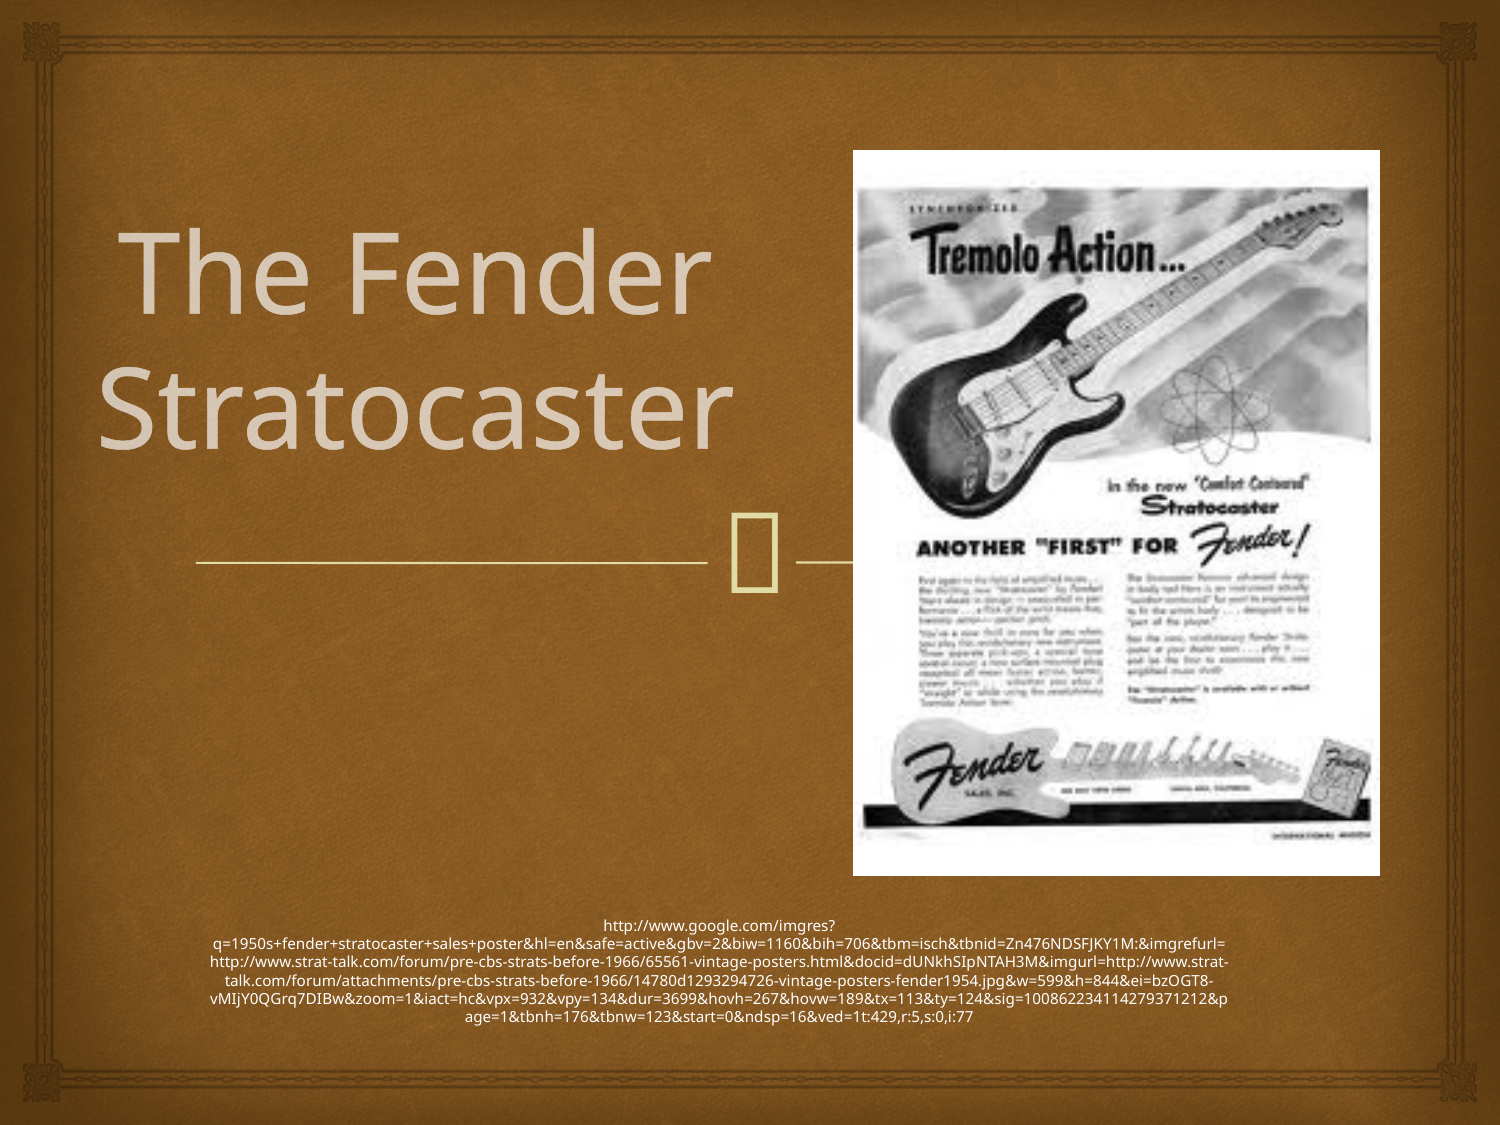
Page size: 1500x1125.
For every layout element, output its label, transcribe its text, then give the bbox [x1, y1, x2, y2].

title The Fender Stratocaster [0, 194, 846, 479]
picture [0, 0, 1500, 1125]
subtitle http://www.google.com/imgres?q=1950s+fender+stratocaster+sales+poster&hl=en&safe=active&gbv=2&biw=1160&bih=706&tbm=isch&tbnid=Zn476NDSFJKY1M:&imgrefurl=http://www.strat-talk.com/forum/pre-cbs-strats-before-1966/65561-vintage-posters.html&docid=dUNkhSIpNTAH3M&imgurl=http://www.strat-talk.com/forum/attachments/pre-cbs-strats-before-1966/14780d1293294726-vintage-posters-fender1954.jpg&w=599&h=844&ei=bzOGT8-vMIjY0QGrq7DIBw&zoom=1&iact=hc&vpx=932&vpy=134&dur=3699&hovh=267&hovw=189&tx=113&ty=124&sig=100862234114279371212&page=1&tbnh=176&tbnw=123&start=0&ndsp=16&ved=1t:429,r:5,s:0,i:77 [194, 908, 1245, 1050]
